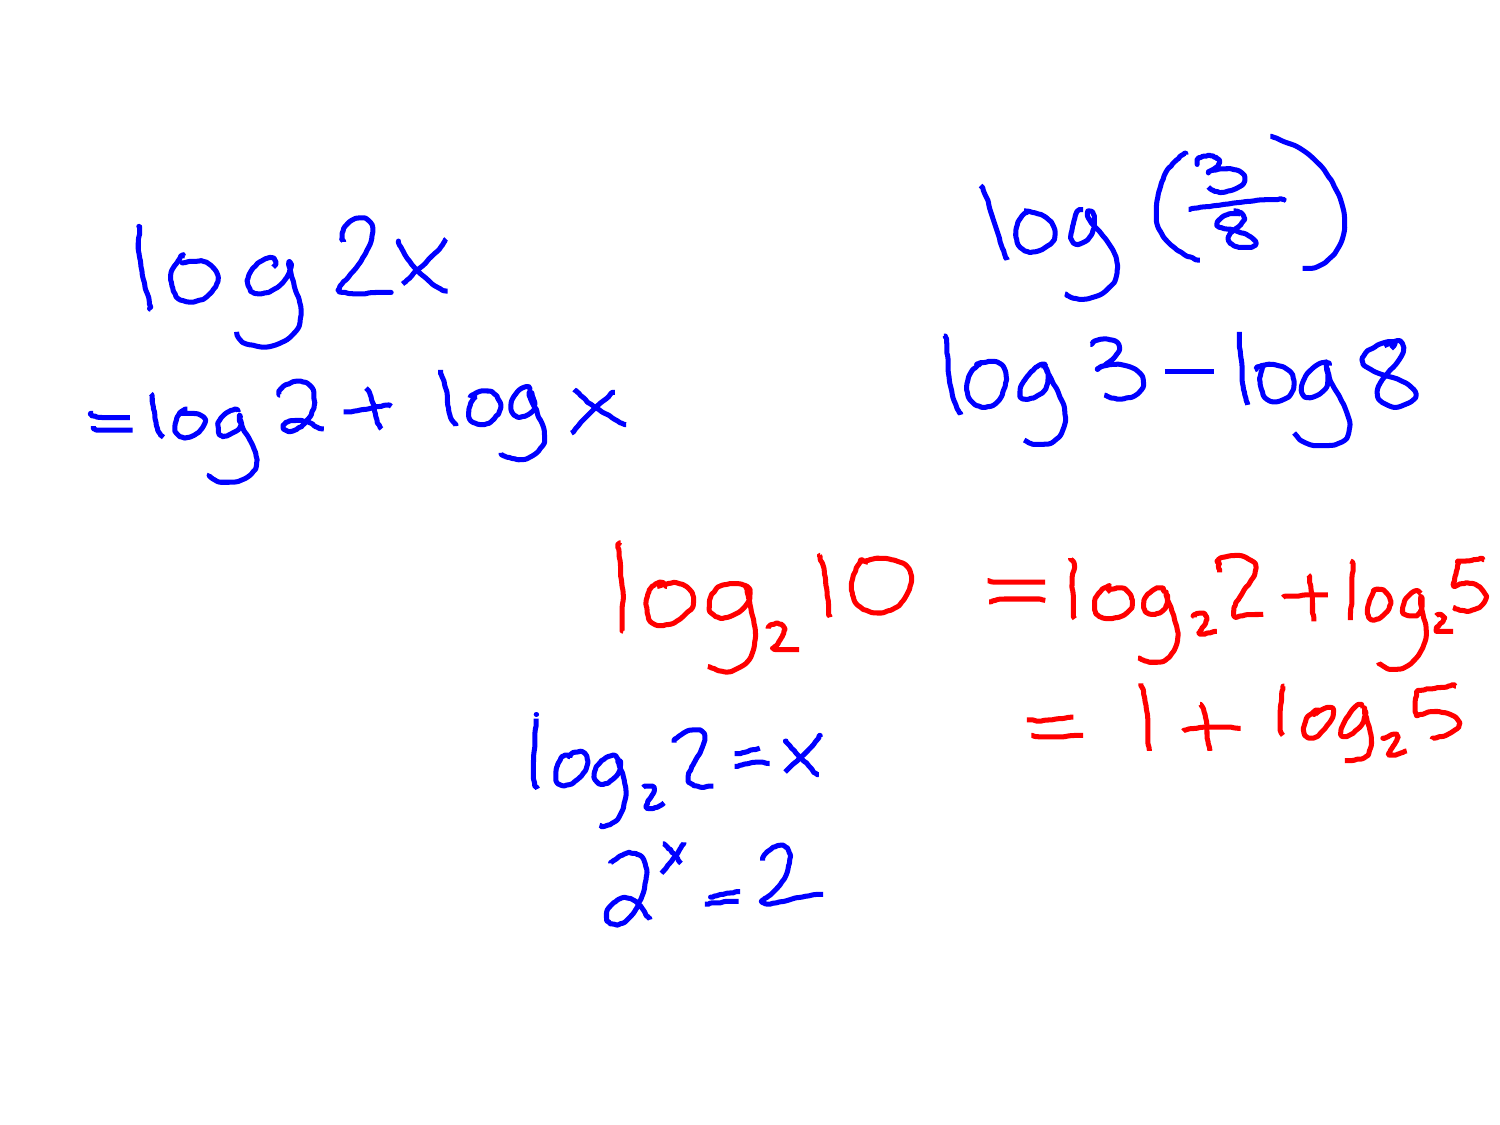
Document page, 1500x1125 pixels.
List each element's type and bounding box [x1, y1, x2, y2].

text_box [1188, 198, 1285, 211]
text_box [1254, 363, 1295, 403]
text_box [1093, 584, 1134, 620]
text_box [642, 785, 665, 810]
text_box [150, 393, 164, 438]
text_box [598, 407, 627, 426]
text_box [605, 851, 651, 926]
text_box [1361, 339, 1417, 409]
text_box [337, 217, 392, 295]
text_box [417, 267, 448, 292]
text_box [1069, 558, 1076, 620]
text_box [1270, 135, 1346, 270]
text_box [1310, 596, 1315, 622]
text_box [397, 240, 421, 270]
text_box [593, 754, 627, 828]
text_box [800, 758, 819, 776]
text_box [784, 734, 821, 773]
text_box [1452, 557, 1488, 613]
text_box [965, 360, 1008, 409]
text_box [767, 622, 800, 651]
text_box [943, 335, 962, 415]
text_box [343, 404, 392, 413]
text_box [660, 842, 685, 874]
text_box [734, 747, 761, 755]
text_box [676, 856, 682, 864]
text_box [373, 409, 382, 430]
text_box [1238, 331, 1249, 406]
text_box [1307, 574, 1313, 594]
text_box [365, 387, 375, 406]
text_box [850, 557, 913, 614]
text_box [1196, 154, 1246, 194]
text_box [174, 408, 207, 439]
text_box [555, 750, 589, 787]
text_box [1064, 208, 1119, 301]
text_box [709, 890, 741, 898]
text_box [208, 408, 258, 484]
text_box [402, 238, 447, 285]
text_box [1282, 594, 1328, 599]
text_box [573, 388, 597, 408]
text_box [1349, 560, 1354, 621]
text_box [570, 391, 615, 434]
text_box [662, 843, 675, 855]
text_box [532, 718, 539, 790]
text_box [1090, 338, 1145, 400]
text_box [734, 761, 770, 768]
text_box [278, 380, 324, 433]
text_box [89, 412, 130, 419]
text_box [439, 369, 457, 427]
text_box [92, 426, 133, 431]
text_box [707, 582, 757, 673]
text_box [1216, 210, 1257, 249]
text_box [704, 900, 739, 905]
text_box [1377, 589, 1428, 671]
text_box [1137, 587, 1179, 664]
text_box [617, 542, 625, 633]
text_box [1366, 588, 1392, 621]
text_box [784, 740, 801, 757]
text_box [1026, 683, 1461, 761]
text_box [1019, 363, 1067, 446]
text_box [1293, 361, 1351, 447]
text_box [645, 581, 695, 627]
text_box [1192, 612, 1217, 635]
text_box [987, 579, 1046, 583]
text_box [760, 844, 824, 905]
text_box [673, 729, 714, 789]
text_box [989, 598, 1046, 603]
text_box [1014, 210, 1056, 254]
text_box [1216, 554, 1264, 619]
text_box [1435, 613, 1454, 633]
text_box [169, 253, 220, 303]
text_box [467, 390, 502, 426]
text_box [980, 185, 1008, 261]
text_box [818, 554, 831, 618]
text_box [137, 225, 152, 311]
text_box [235, 256, 302, 348]
text_box [500, 385, 546, 461]
text_box [1155, 152, 1200, 261]
